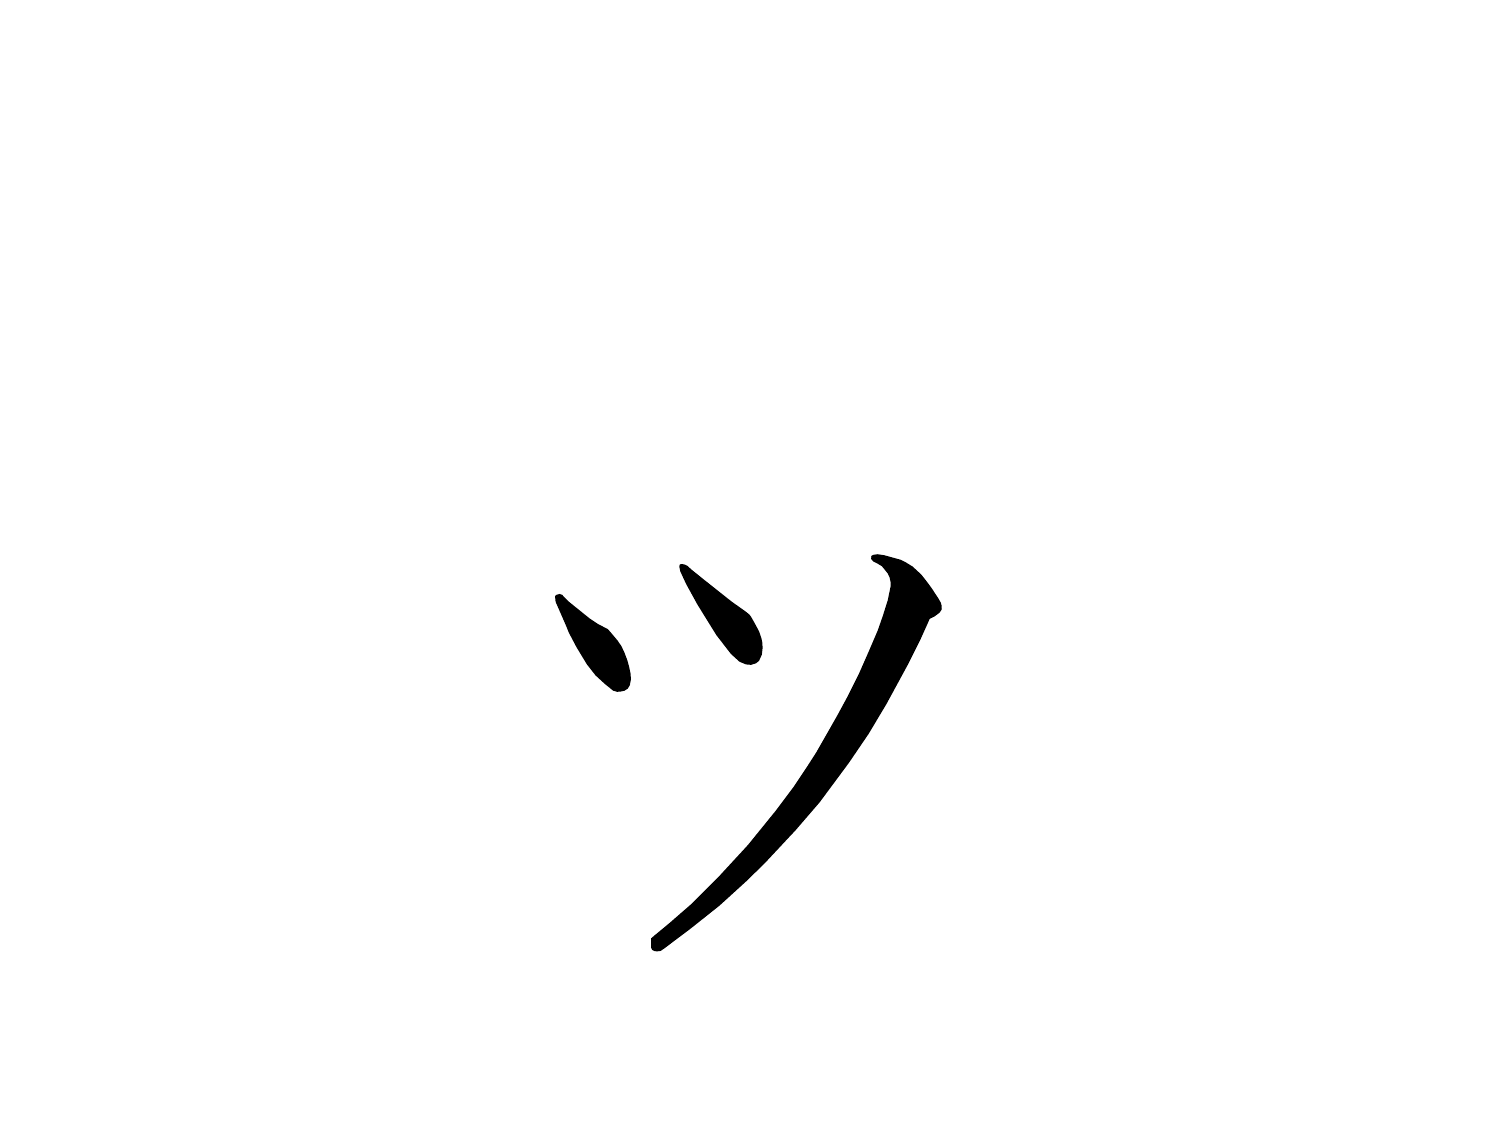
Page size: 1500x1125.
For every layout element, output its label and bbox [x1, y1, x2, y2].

text_box [648, 552, 944, 954]
text_box [553, 591, 634, 694]
text_box [677, 561, 765, 667]
